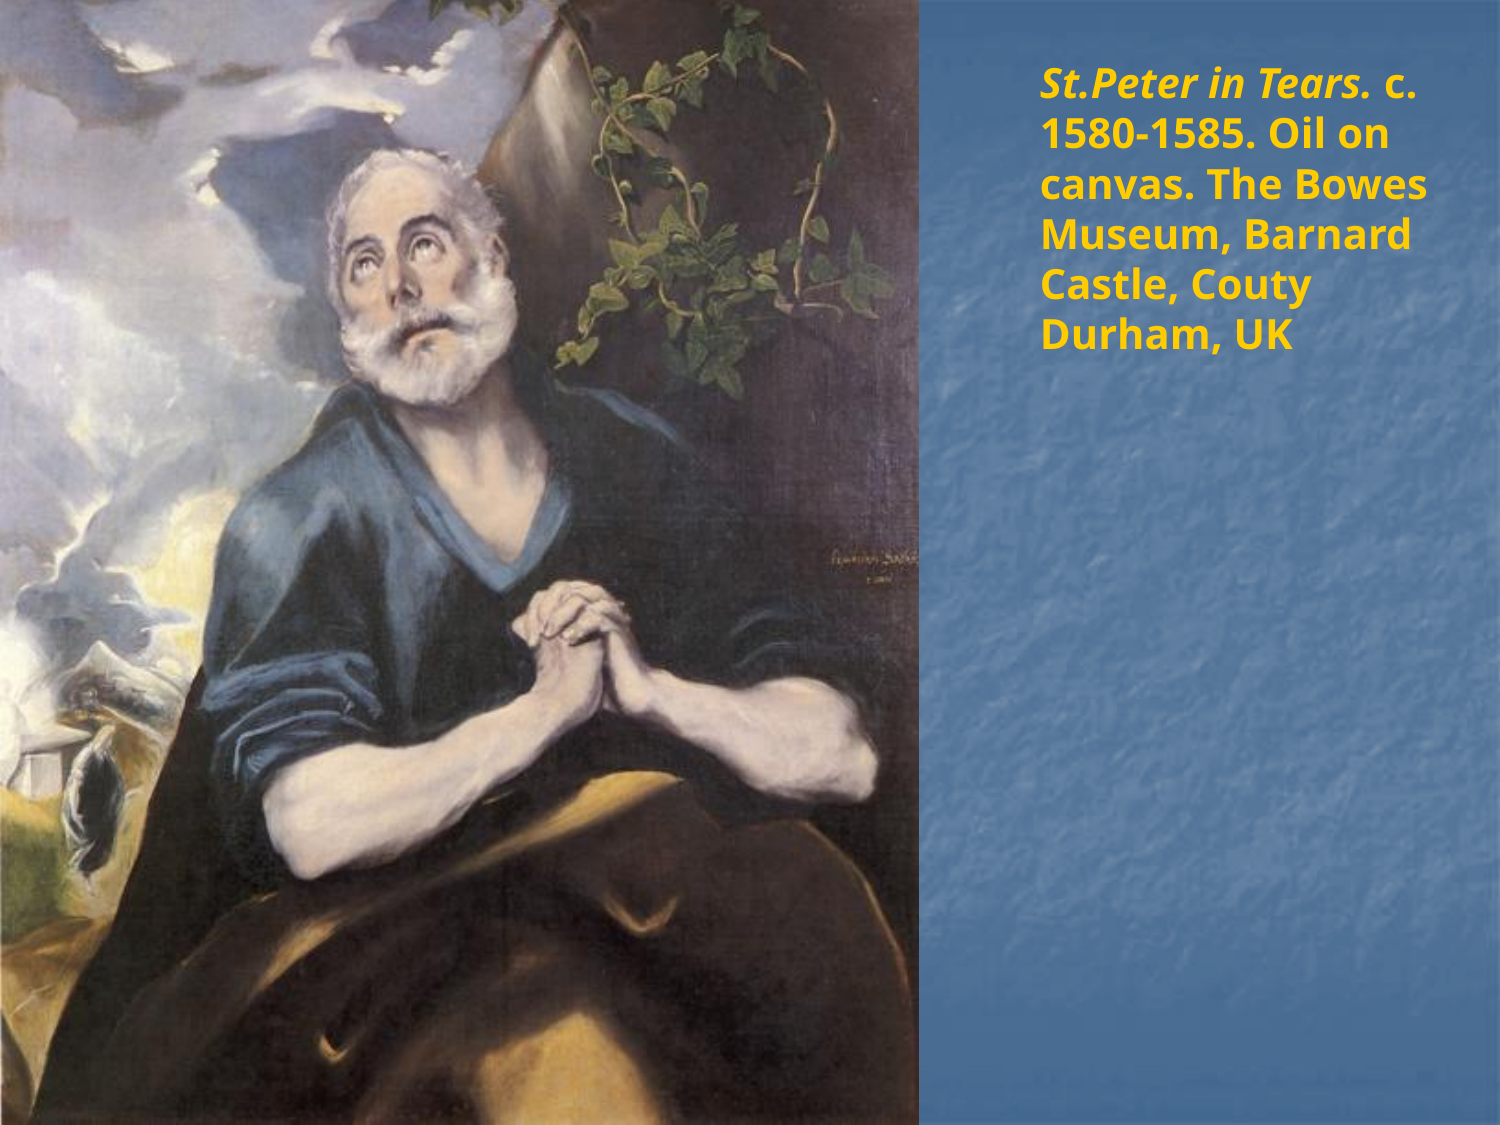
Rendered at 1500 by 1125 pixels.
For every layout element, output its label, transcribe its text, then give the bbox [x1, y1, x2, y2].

picture [0, 0, 920, 1125]
text_box St.Peter in Tears. c. 1580-1585. Oil on canvas. The Bowes Museum, Barnard Castle, Couty Durham, UK [1025, 49, 1500, 365]
